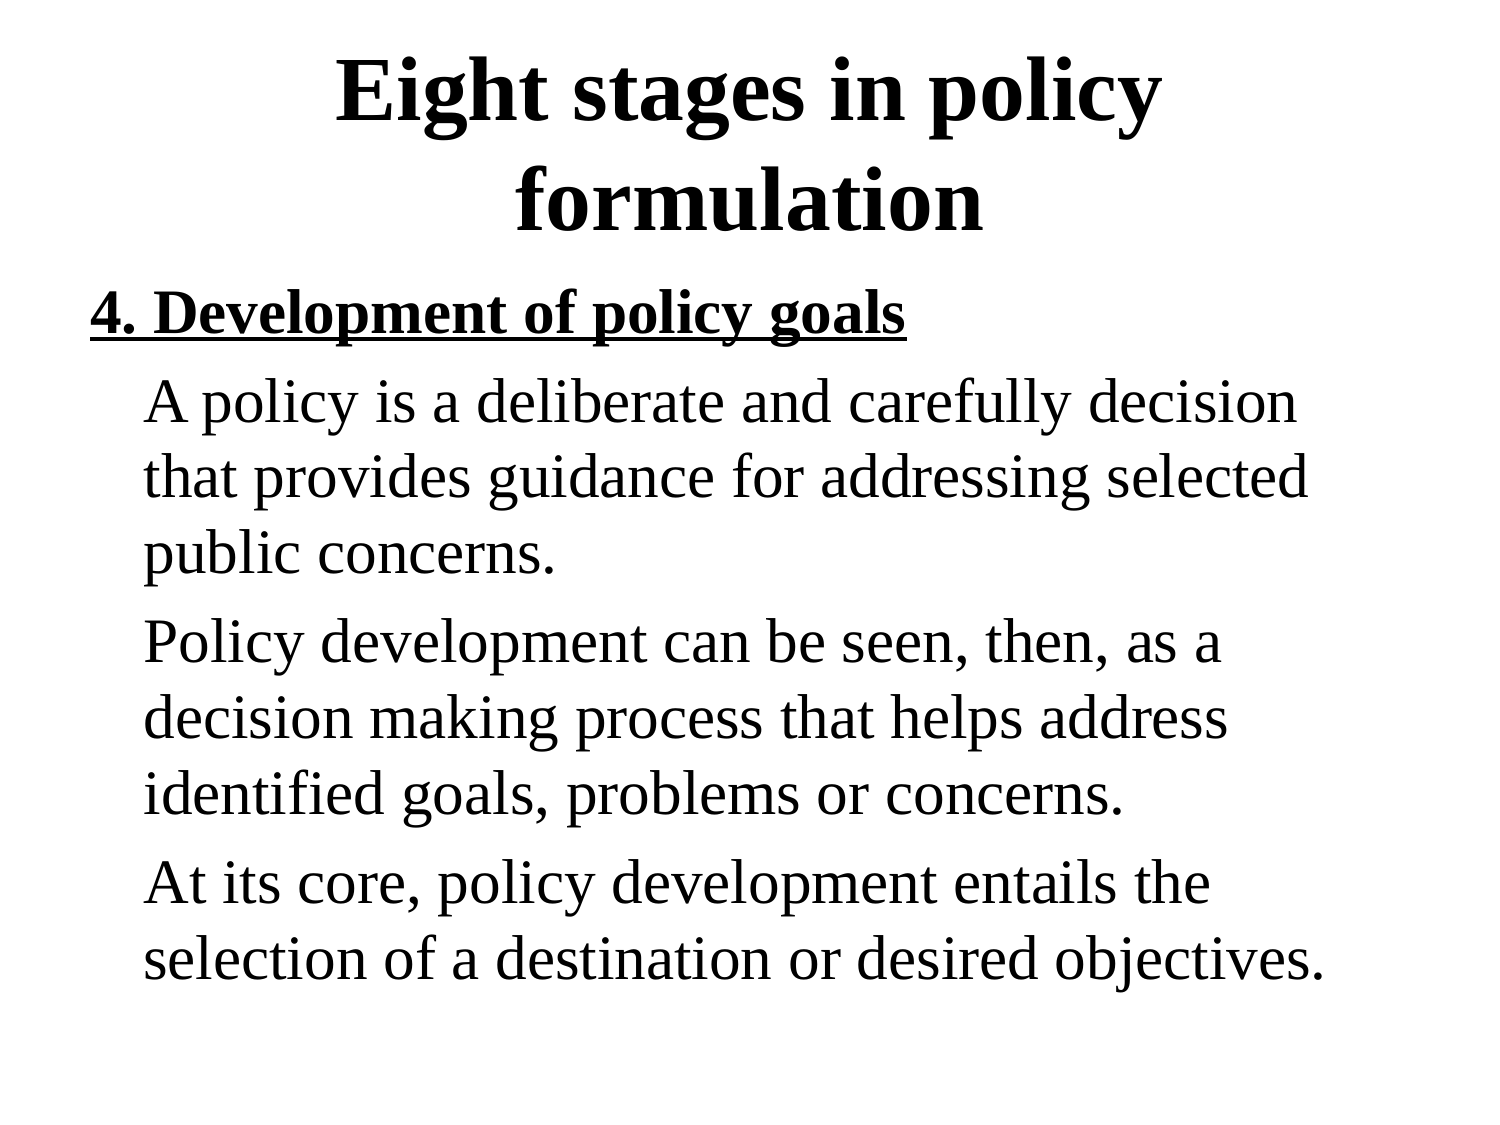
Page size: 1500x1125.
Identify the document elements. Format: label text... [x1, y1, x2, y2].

title Eight stages in policy formulation [75, 45, 1425, 233]
list 4. Development of policy goals A policy is a deliberate and carefully decision that provides guidance for addressing selected public concerns. Policy development can be seen, then, as a decision making process that helps address identified goals, problems or concerns. At its core, policy development entails the selection of a destination or desired objectives. [75, 262, 1425, 1005]
